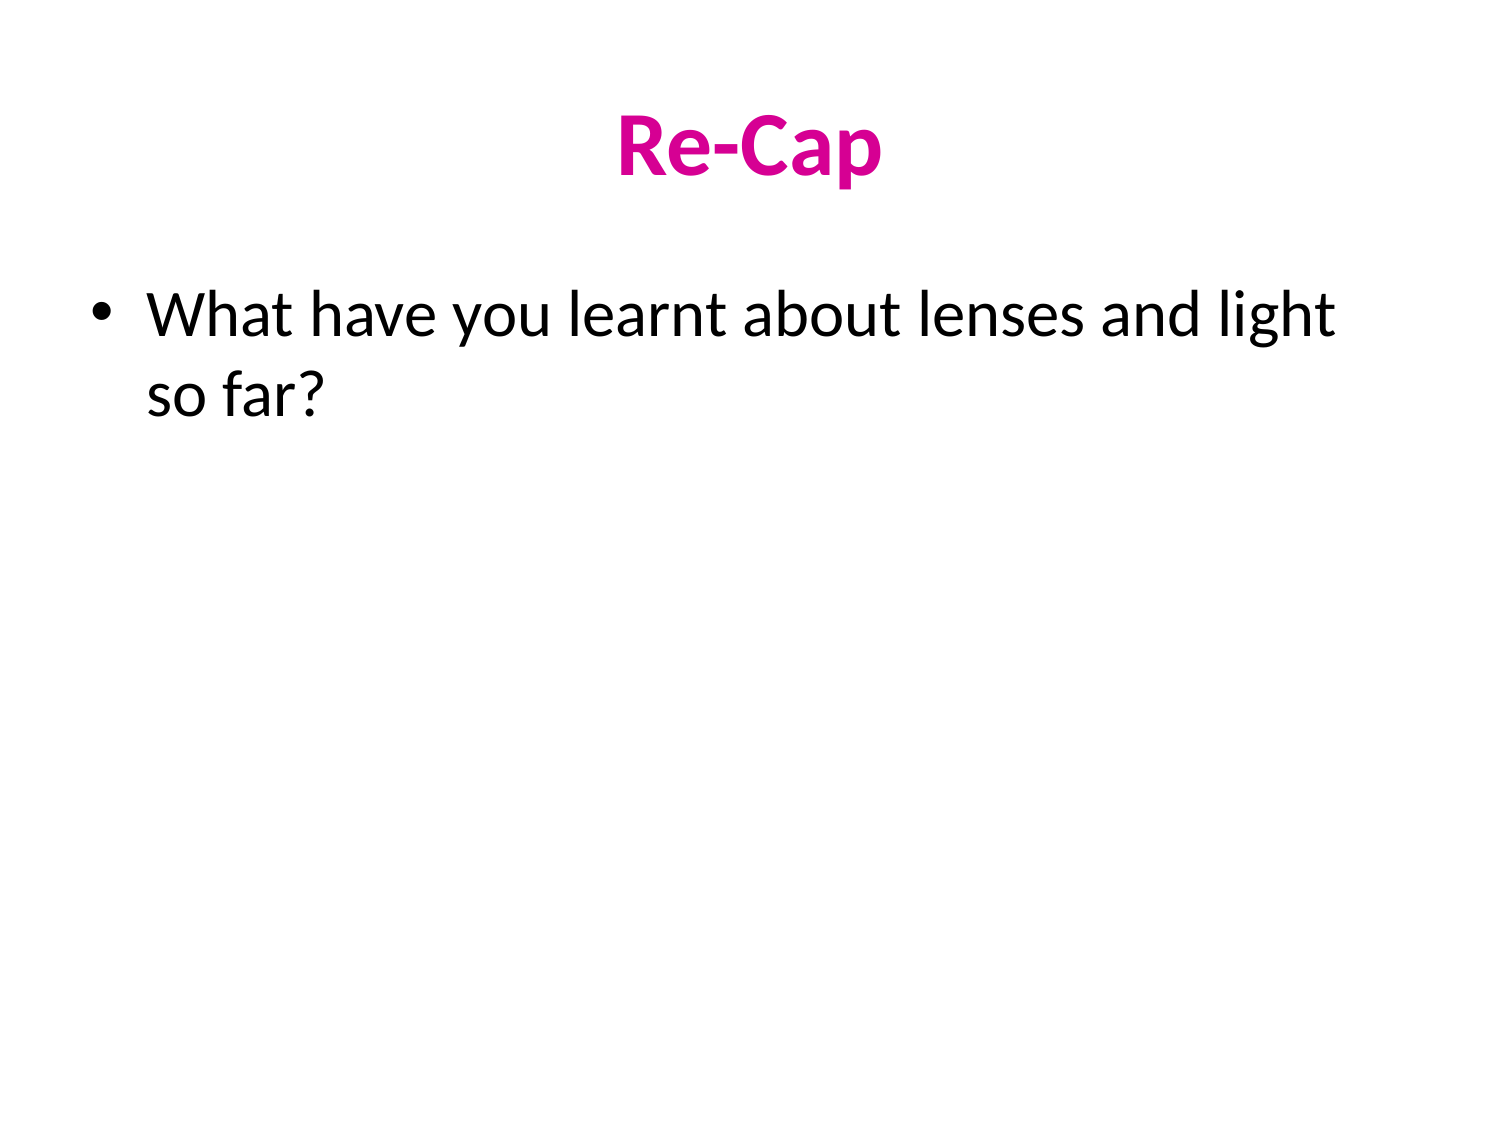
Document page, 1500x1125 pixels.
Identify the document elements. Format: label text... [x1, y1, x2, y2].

list What have you learnt about lenses and light so far? [75, 262, 1425, 1005]
title Re-Cap [75, 45, 1425, 233]
